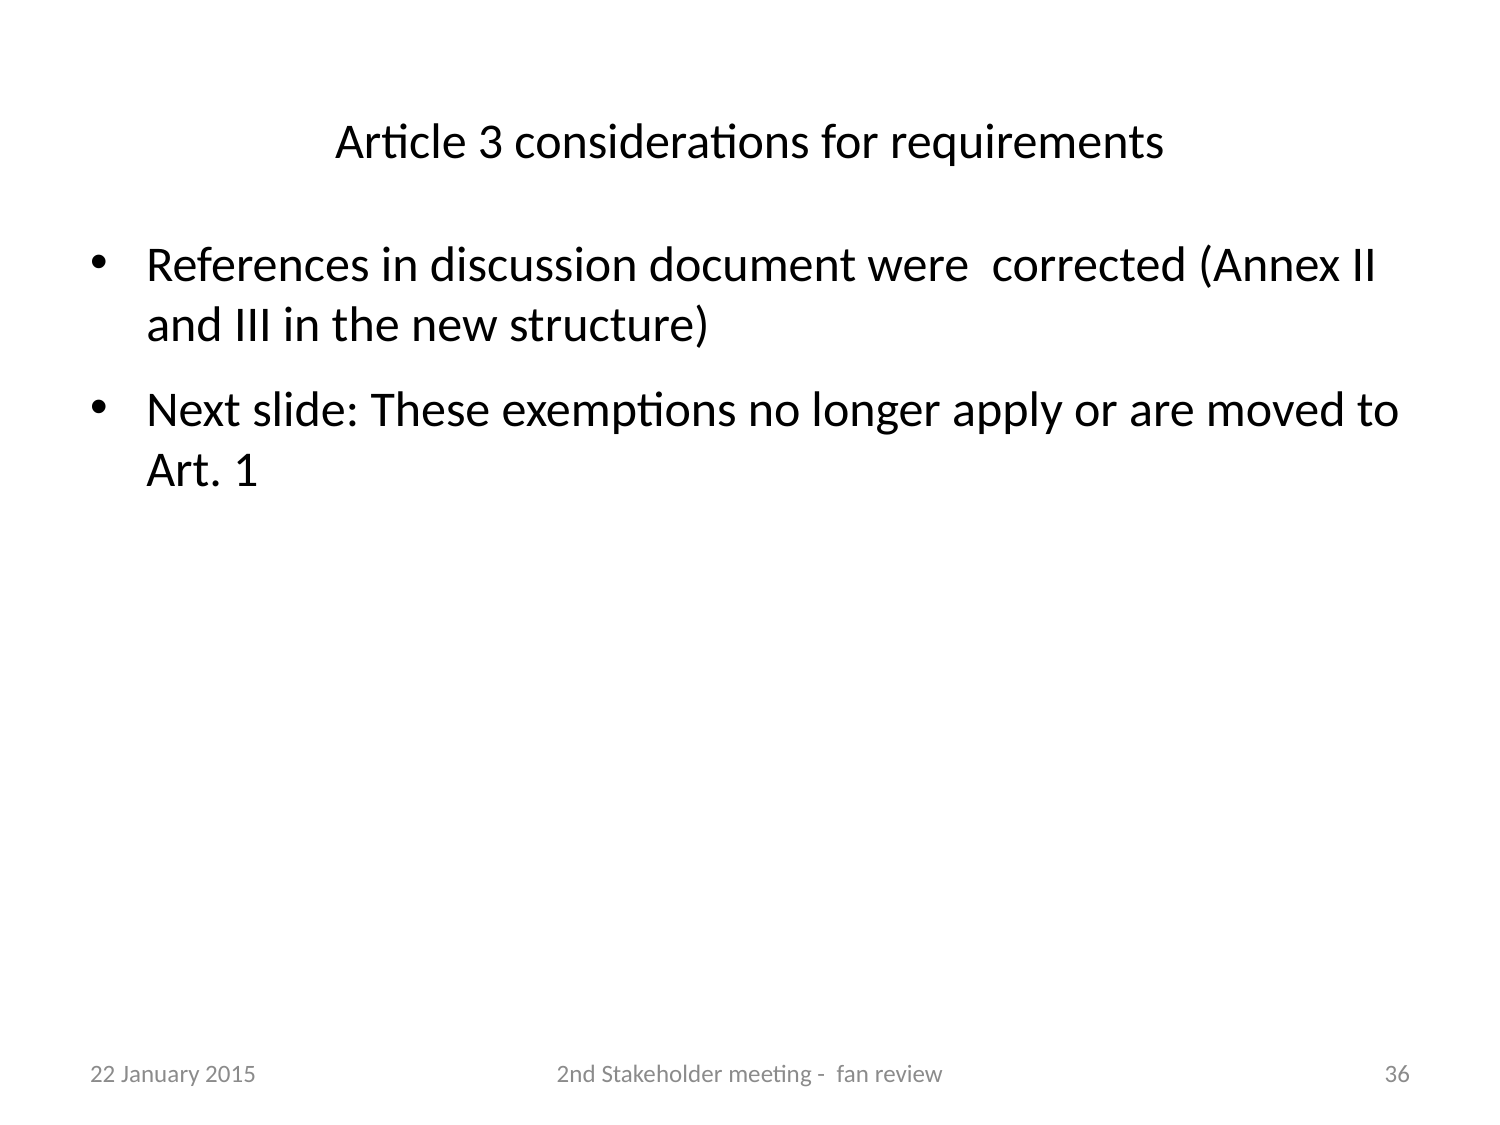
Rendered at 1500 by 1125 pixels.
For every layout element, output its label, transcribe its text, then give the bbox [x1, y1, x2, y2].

slide_number 36 [1074, 1042, 1425, 1103]
footer 2nd Stakeholder meeting - fan review [512, 1042, 988, 1103]
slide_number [75, 1042, 425, 1103]
title Article 3 considerations for requirements [75, 45, 1425, 223]
list References in discussion document were corrected (Annex II and III in the new structure) Next slide: These exemptions no longer apply or are moved to Art. 1 [75, 223, 1425, 1061]
